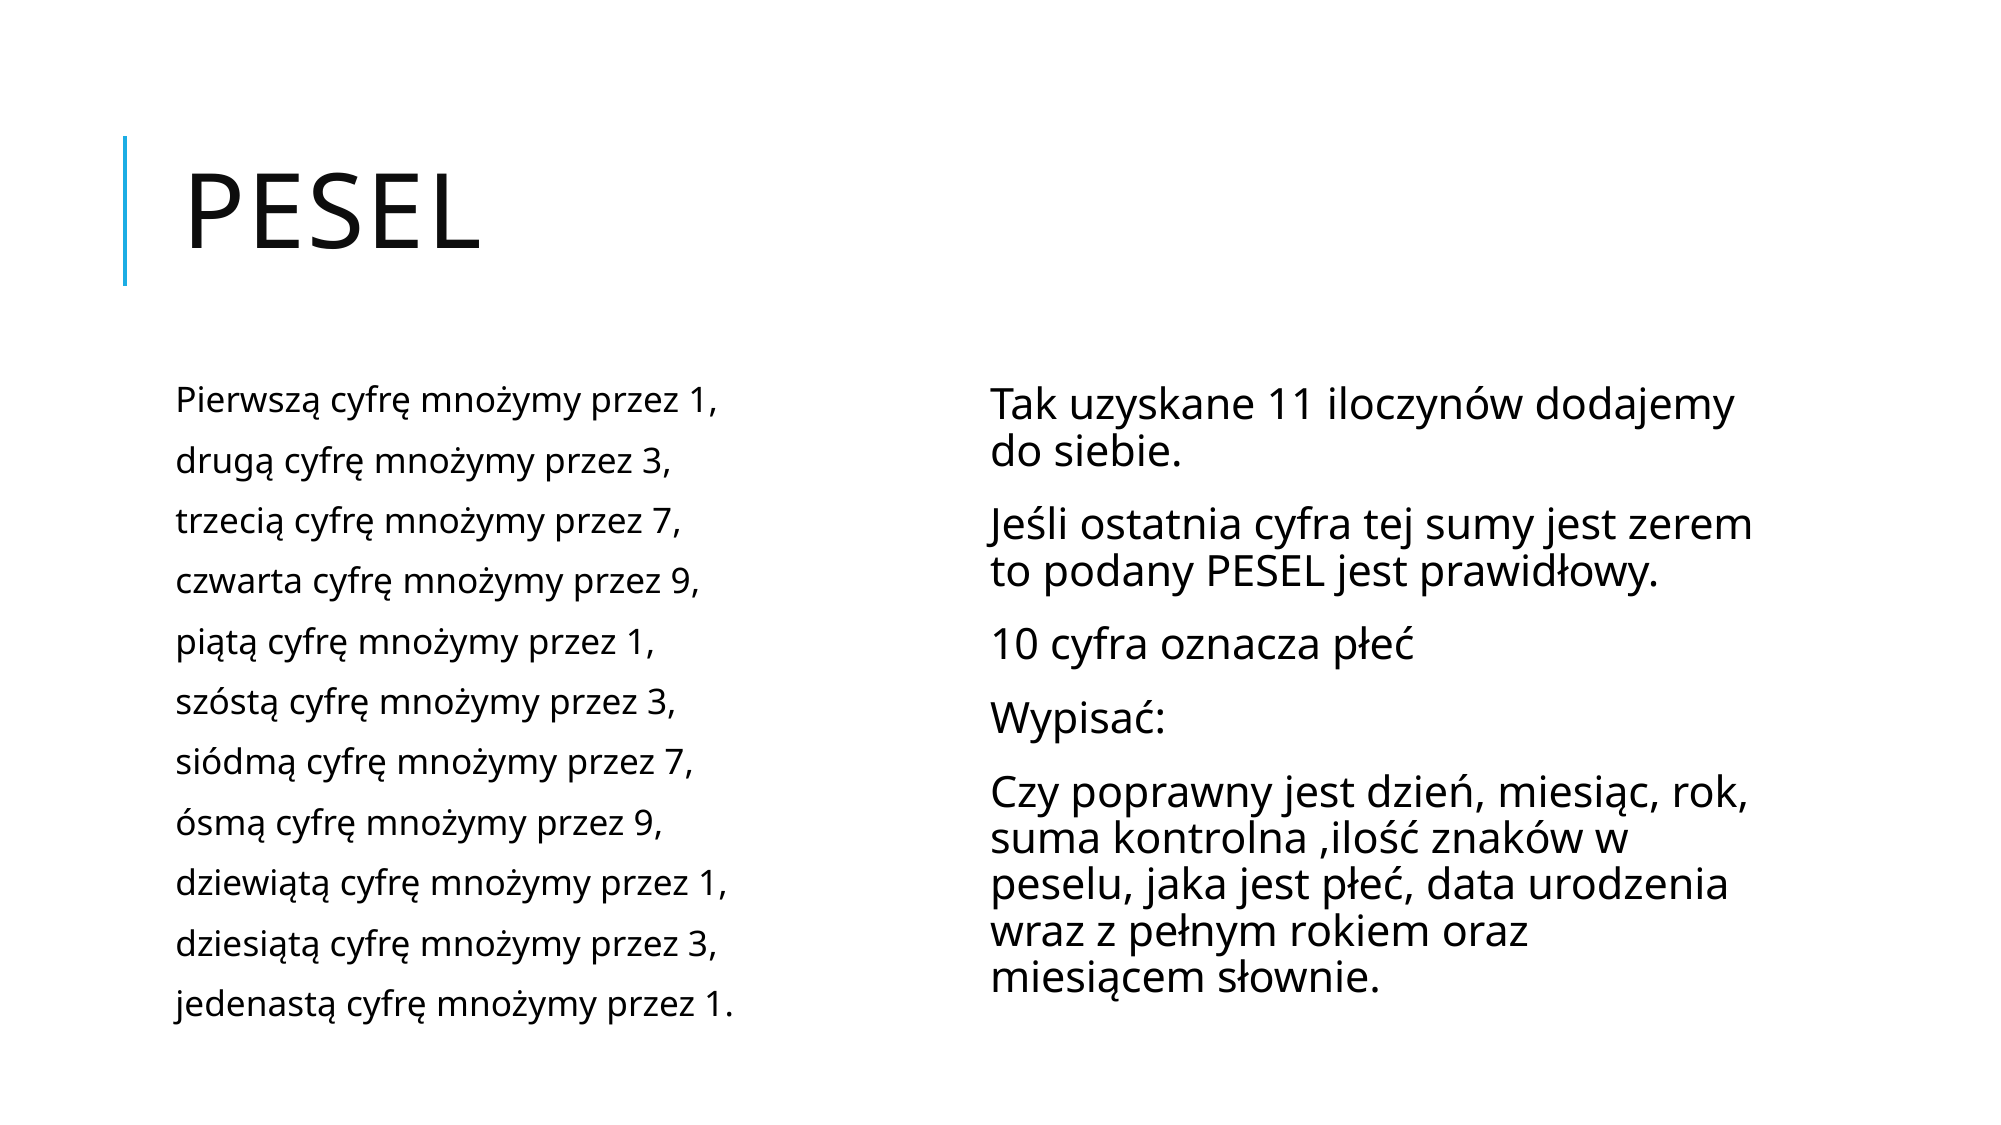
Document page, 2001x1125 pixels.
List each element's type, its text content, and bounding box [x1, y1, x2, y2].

list Tak uzyskane 11 iloczynów dodajemy do siebie. Jeśli ostatnia cyfra tej sumy jest zerem to podany PESEL jest prawidłowy. 10 cyfra oznacza płeć Wypisać: Czy poprawny jest dzień, miesiąc, rok, suma kontrolna ,ilość znaków w peselu, jaka jest płeć, data urodzenia wraz z pełnym rokiem oraz miesiącem słownie. [982, 375, 1763, 1035]
list Pierwszą cyfrę mnożymy przez 1, drugą cyfrę mnożymy przez 3, trzecią cyfrę mnożymy przez 7, czwarta cyfrę mnożymy przez 9, piątą cyfrę mnożymy przez 1, szóstą cyfrę mnożymy przez 3, siódmą cyfrę mnożymy przez 7, ósmą cyfrę mnożymy przez 9, dziewiątą cyfrę mnożymy przez 1, dziesiątą cyfrę mnożymy przez 3, jedenastą cyfrę mnożymy przez 1. [168, 375, 948, 1035]
title PESEL [168, 96, 1763, 342]
